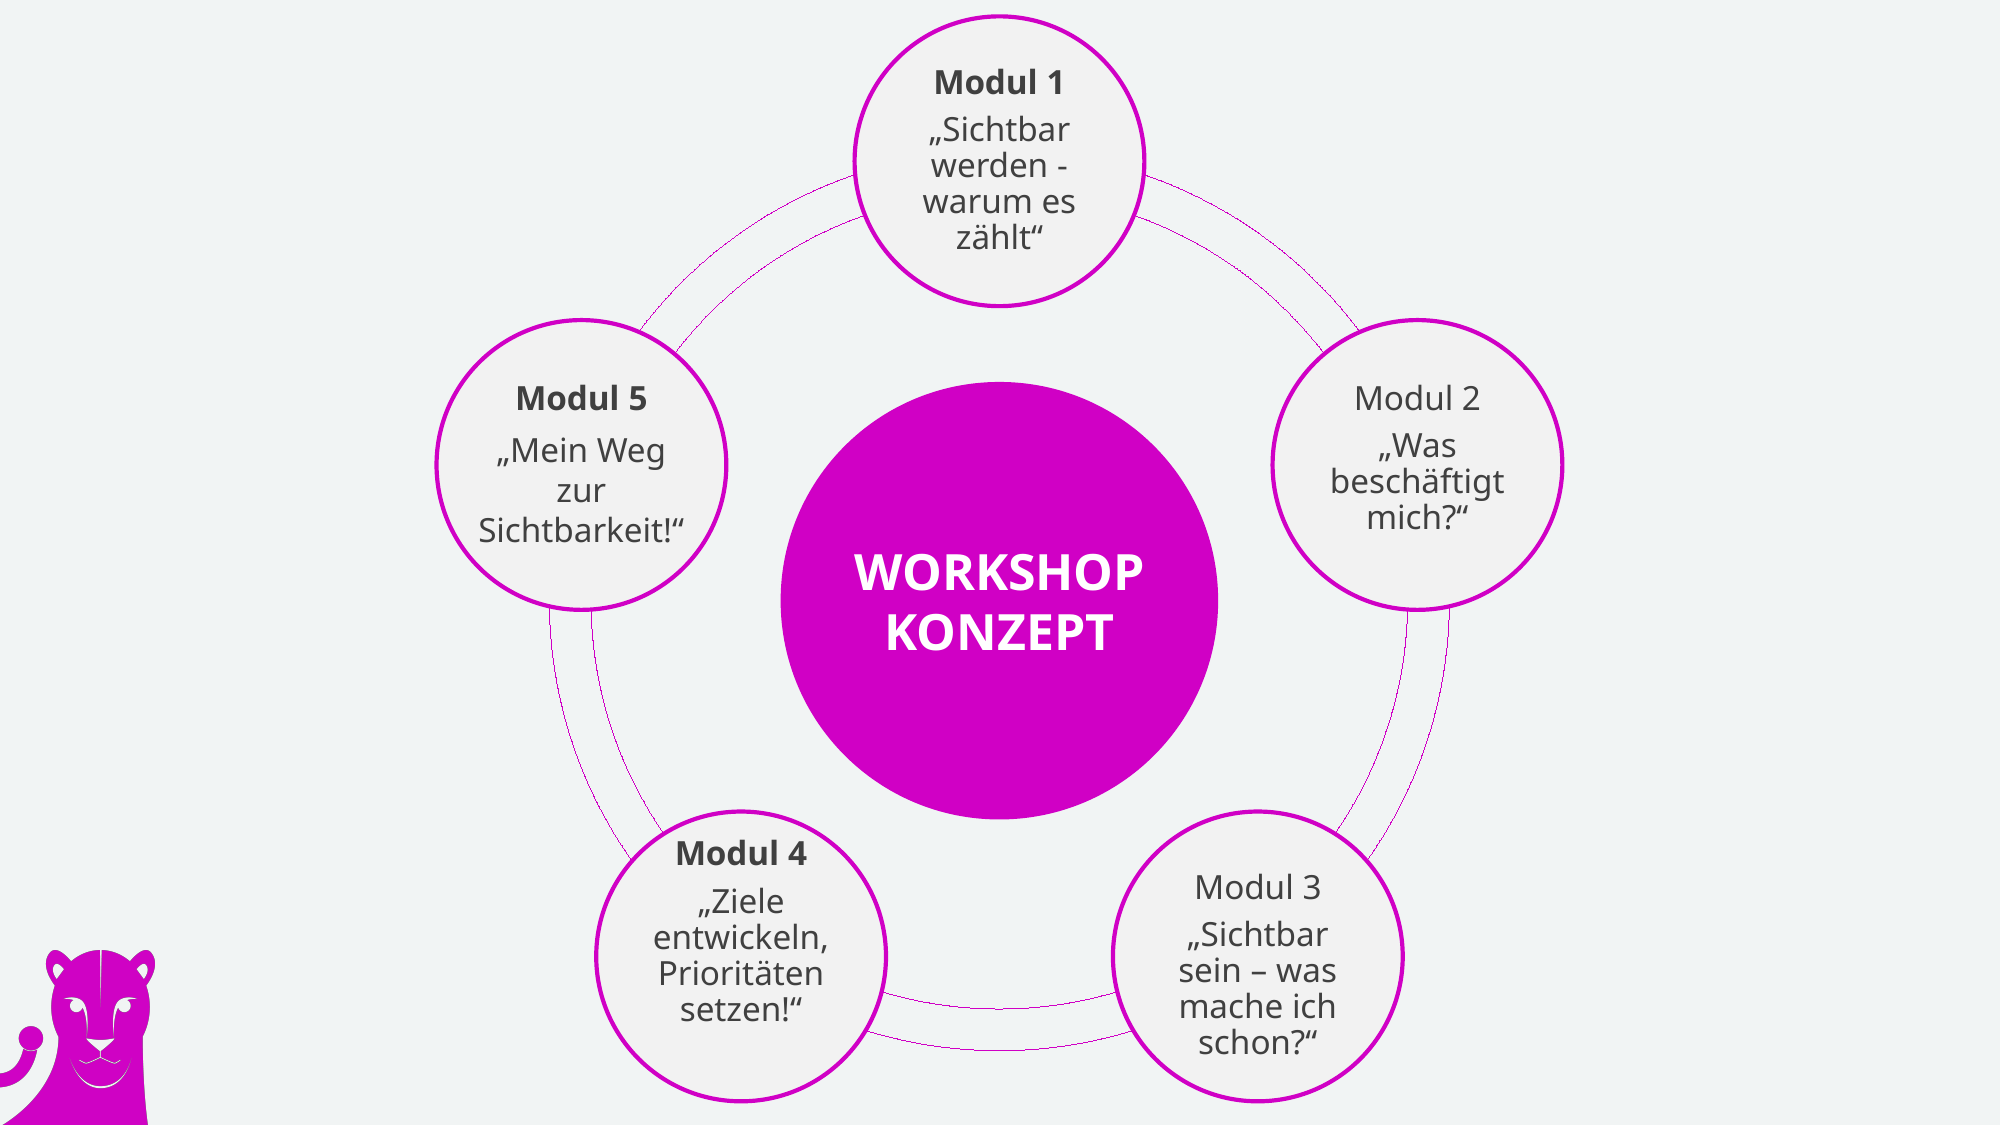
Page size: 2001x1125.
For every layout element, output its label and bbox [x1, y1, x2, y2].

picture [0, 950, 155, 1125]
text_box [436, 16, 1563, 1102]
